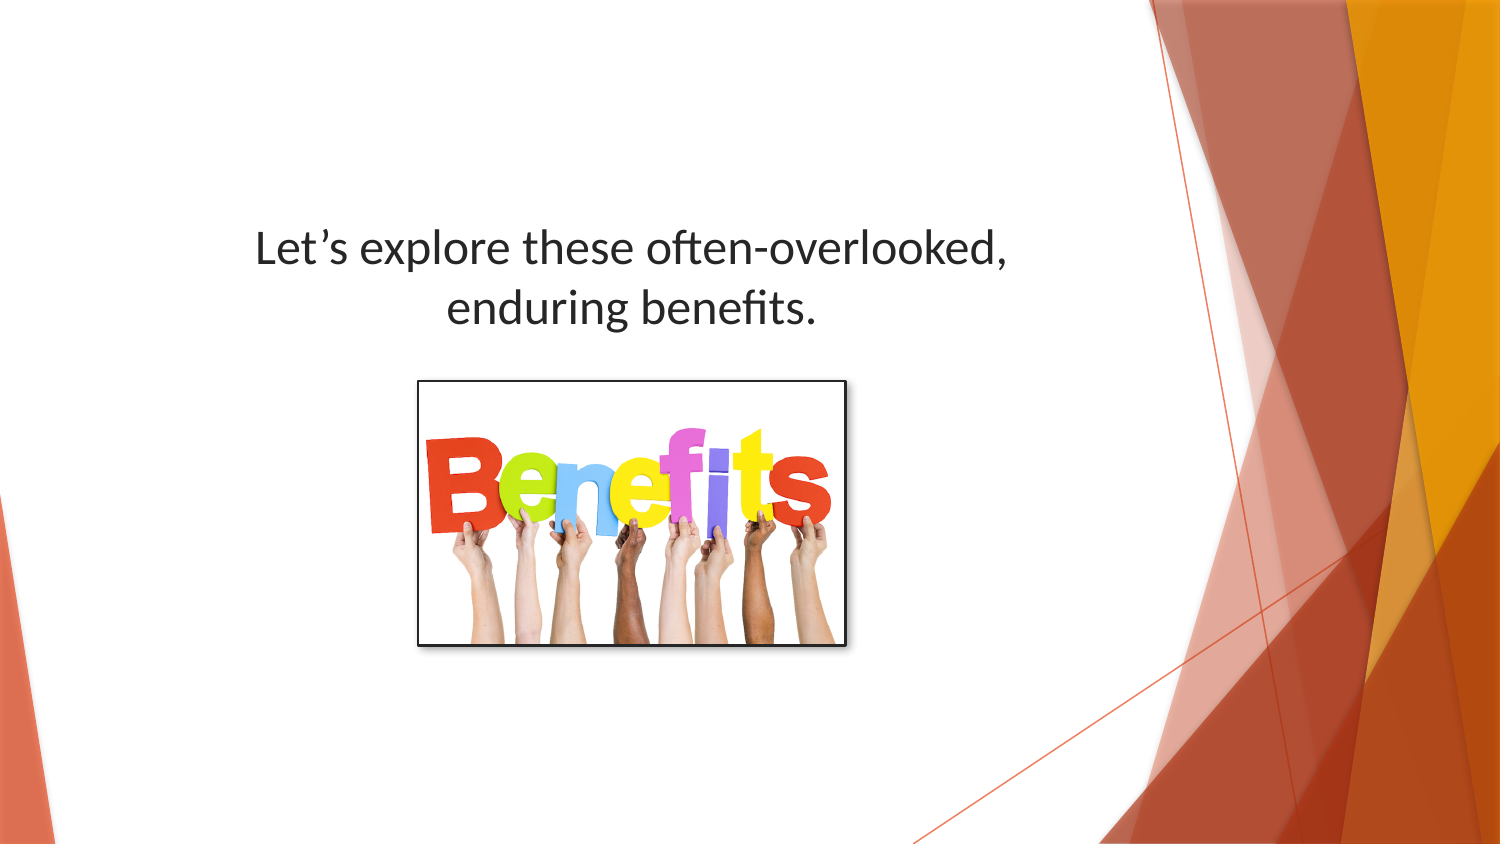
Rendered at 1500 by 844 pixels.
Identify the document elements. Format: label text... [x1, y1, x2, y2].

picture [418, 381, 845, 645]
list Let’s explore these often-overlooked, enduring benefits. [230, 197, 1034, 351]
